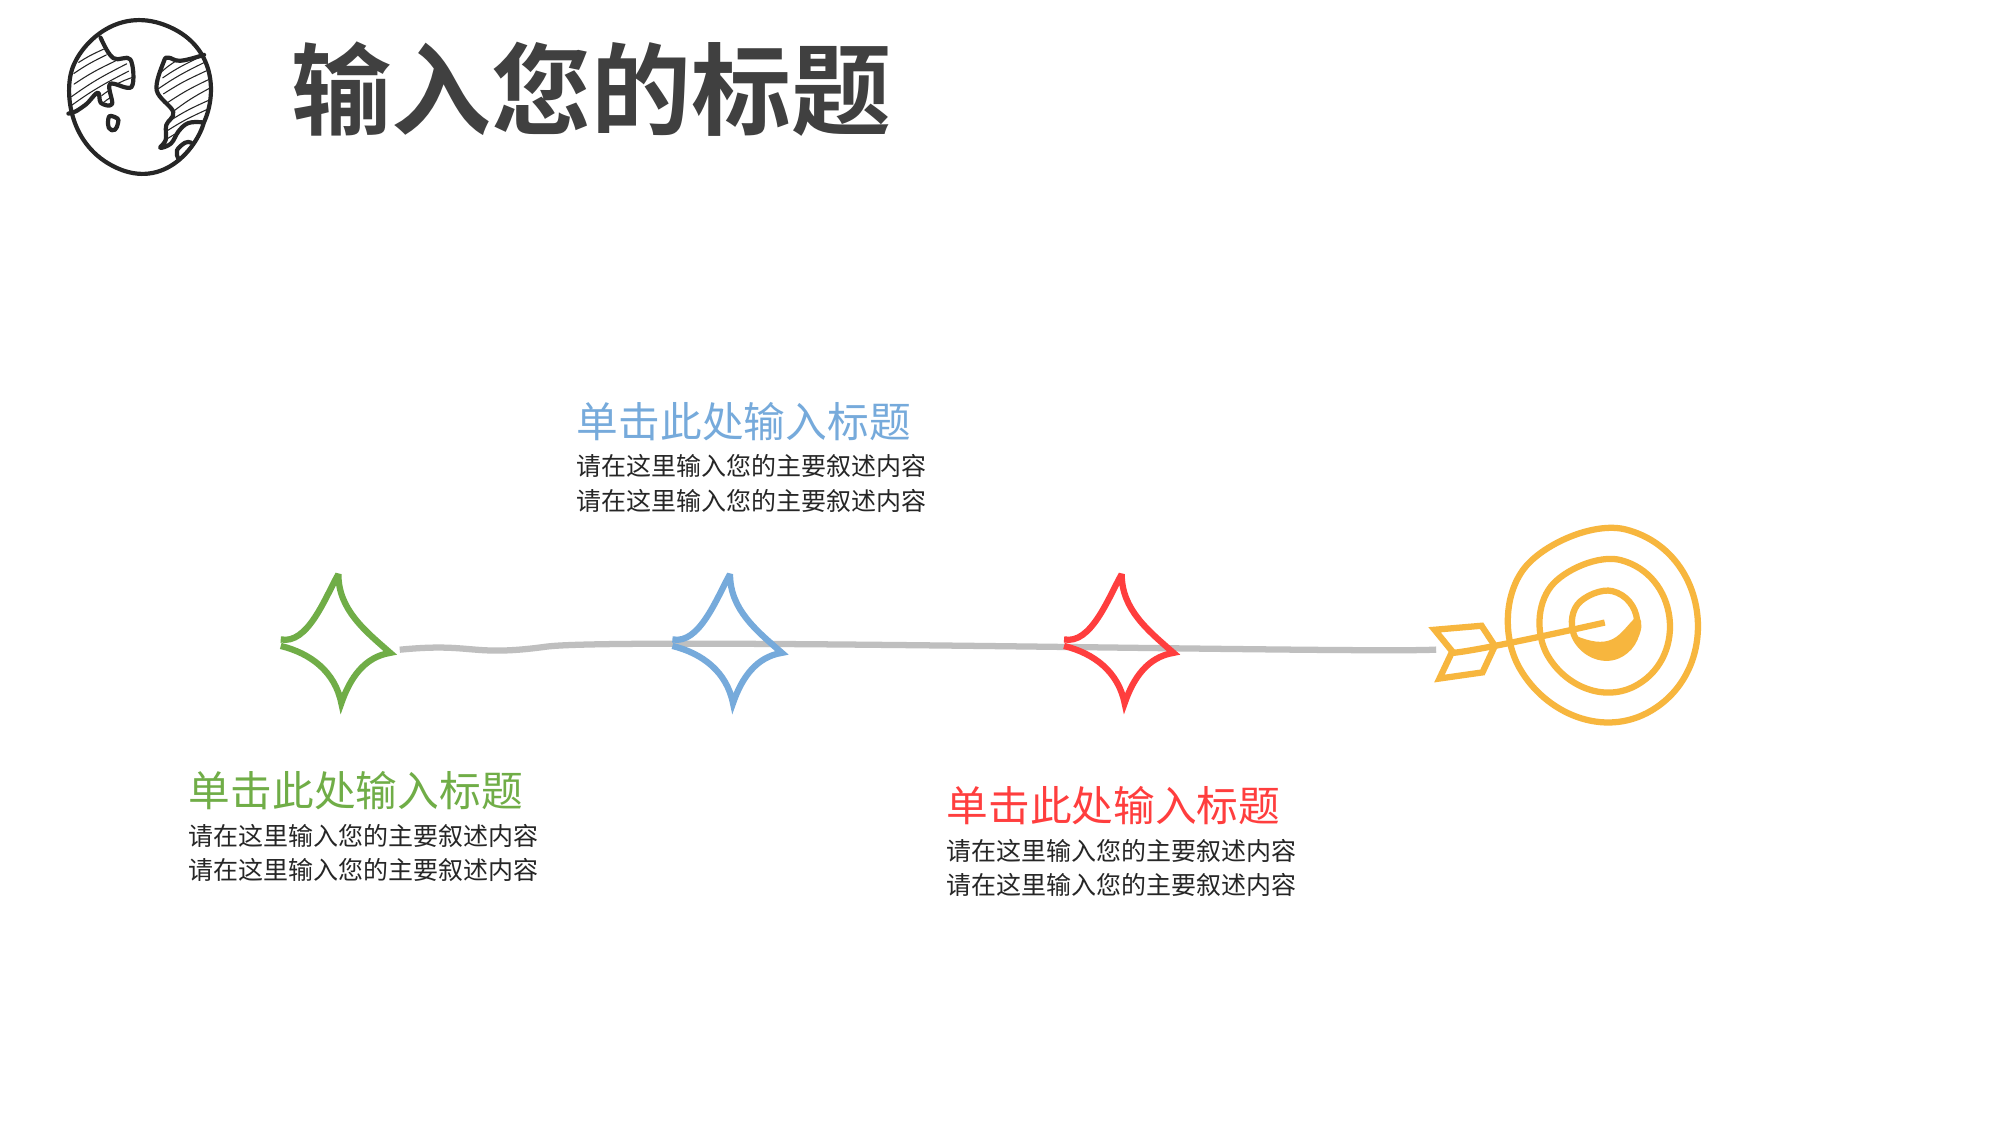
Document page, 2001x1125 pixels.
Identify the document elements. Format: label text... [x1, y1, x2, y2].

text_box 单击此处输入标题 请在这里输入您的主要叙述内容 请在这里输入您的主要叙述内容 [931, 772, 1372, 908]
text_box 单击此处输入标题 请在这里输入您的主要叙述内容 请在这里输入您的主要叙述内容 [561, 388, 1003, 524]
text_box [399, 643, 682, 651]
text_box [65, 20, 215, 172]
text_box [1064, 574, 1174, 704]
text_box [280, 574, 391, 704]
text_box 单击此处输入标题 请在这里输入您的主要叙述内容 请在这里输入您的主要叙述内容 [173, 757, 615, 893]
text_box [1459, 512, 1693, 748]
text_box 输入您的标题 [276, 20, 907, 155]
text_box [672, 574, 782, 704]
text_box [772, 643, 1074, 650]
